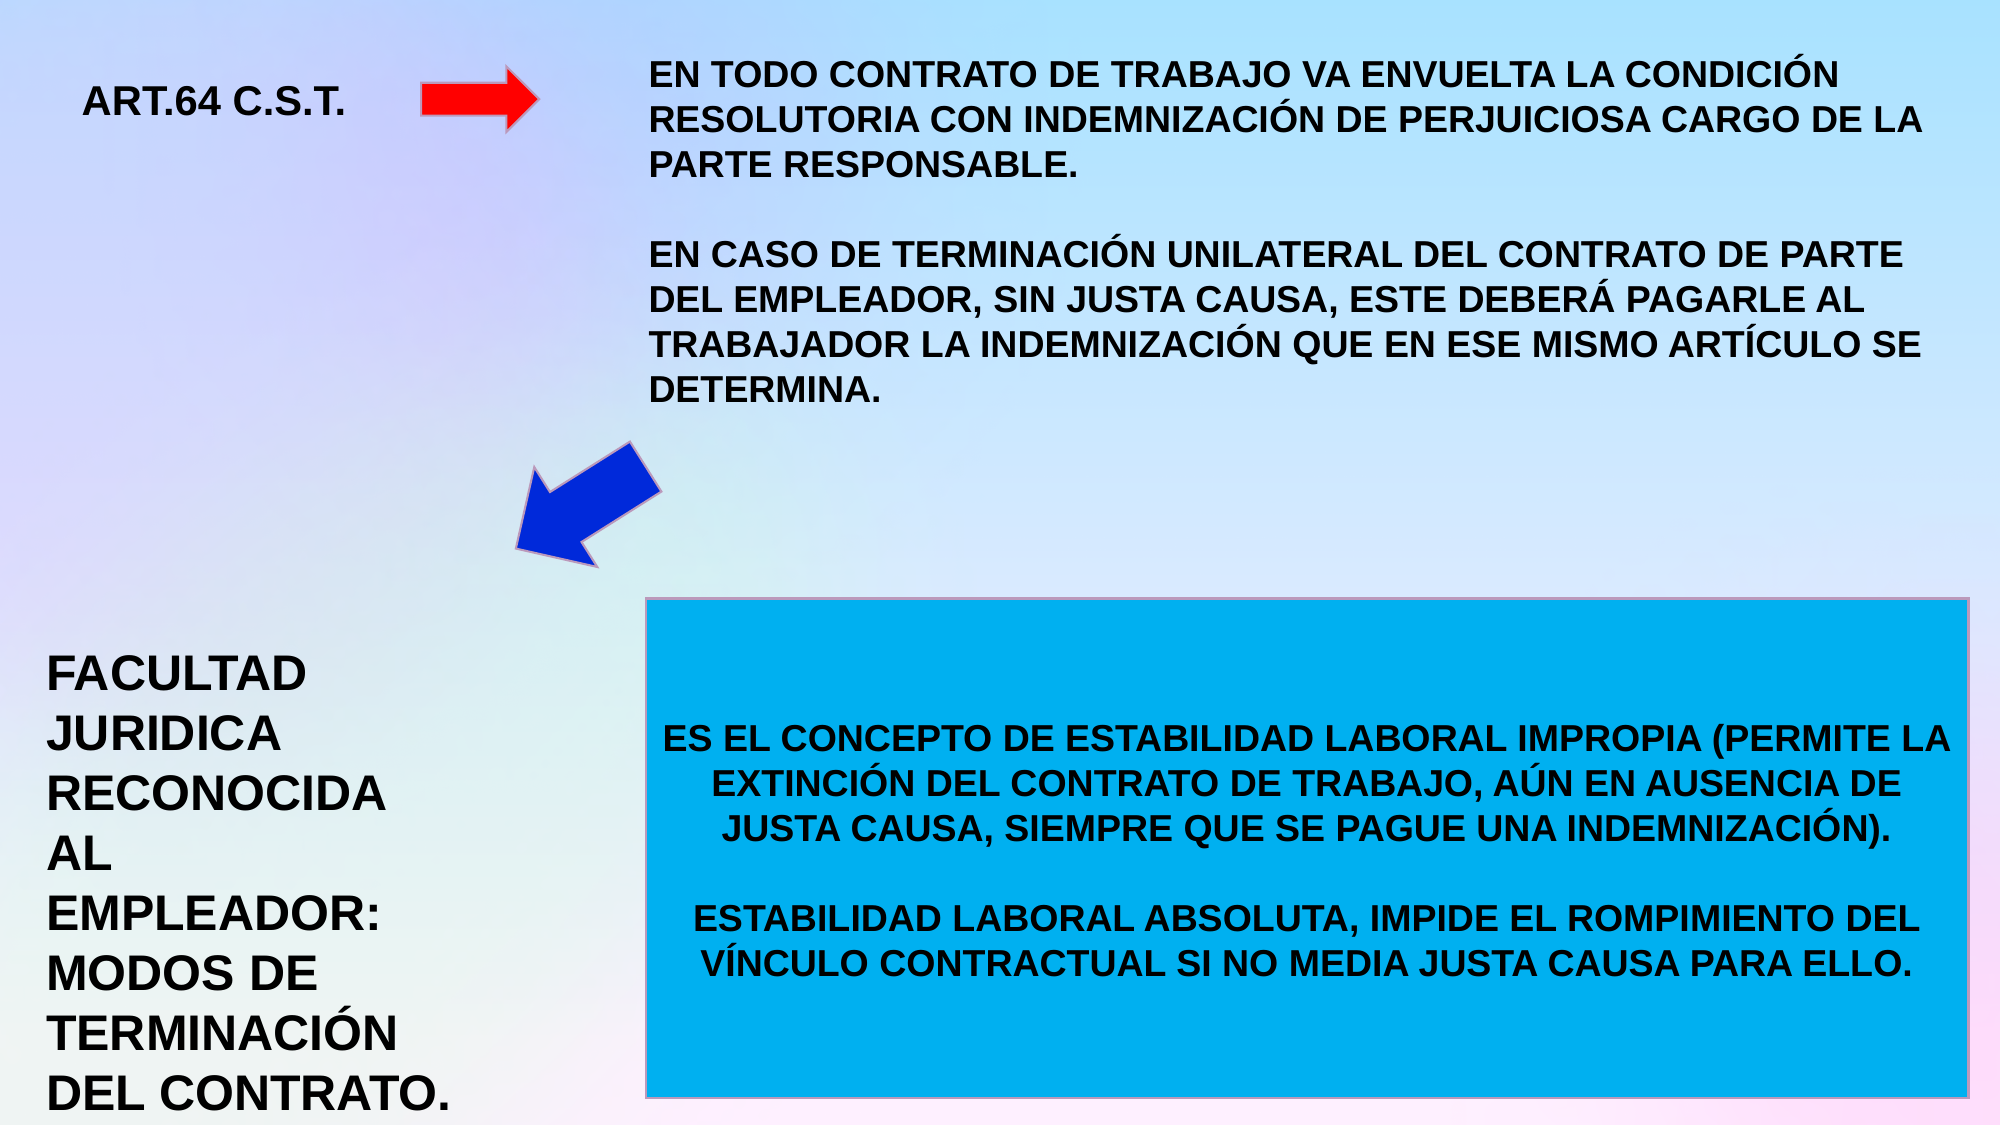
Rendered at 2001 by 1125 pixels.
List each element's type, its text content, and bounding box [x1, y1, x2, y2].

text_box ART.64 C.S.T. [66, 66, 363, 132]
text_box FACULTAD JURIDICA RECONOCIDA AL EMPLEADOR: MODOS DE TERMINACIÓN DEL CONTRATO. [31, 633, 469, 1125]
text_box ES EL CONCEPTO DE ESTABILIDAD LABORAL IMPROPIA (PERMITE LA EXTINCIÓN DEL CONTRATO DE TRABAJO, AÚN EN AUSENCIA DE JUSTA CAUSA, SIEMPRE QUE SE PAGUE UNA INDEMNIZACIÓN). ESTABILIDAD LABORAL ABSOLUTA, IMPIDE EL ROMPIMIENTO DEL VÍNCULO CONTRACTUAL SI NO MEDIA JUSTA CAUSA PARA ELLO. [645, 597, 1970, 1099]
text_box [420, 63, 541, 135]
text_box EN TODO CONTRATO DE TRABAJO VA ENVUELTA LA CONDICIÓN RESOLUTORIA CON INDEMNIZACIÓN DE PERJUICIOSA CARGO DE LA PARTE RESPONSABLE. EN CASO DE TERMINACIÓN UNILATERAL DEL CONTRATO DE PARTE DEL EMPLEADOR, SIN JUSTA CAUSA, ESTE DEBERÁ PAGARLE AL TRABAJADOR LA INDEMNIZACIÓN QUE EN ESE MISMO ARTÍCULO SE DETERMINA. [633, 42, 1957, 508]
picture [0, 0, 2000, 1125]
text_box [514, 440, 663, 569]
